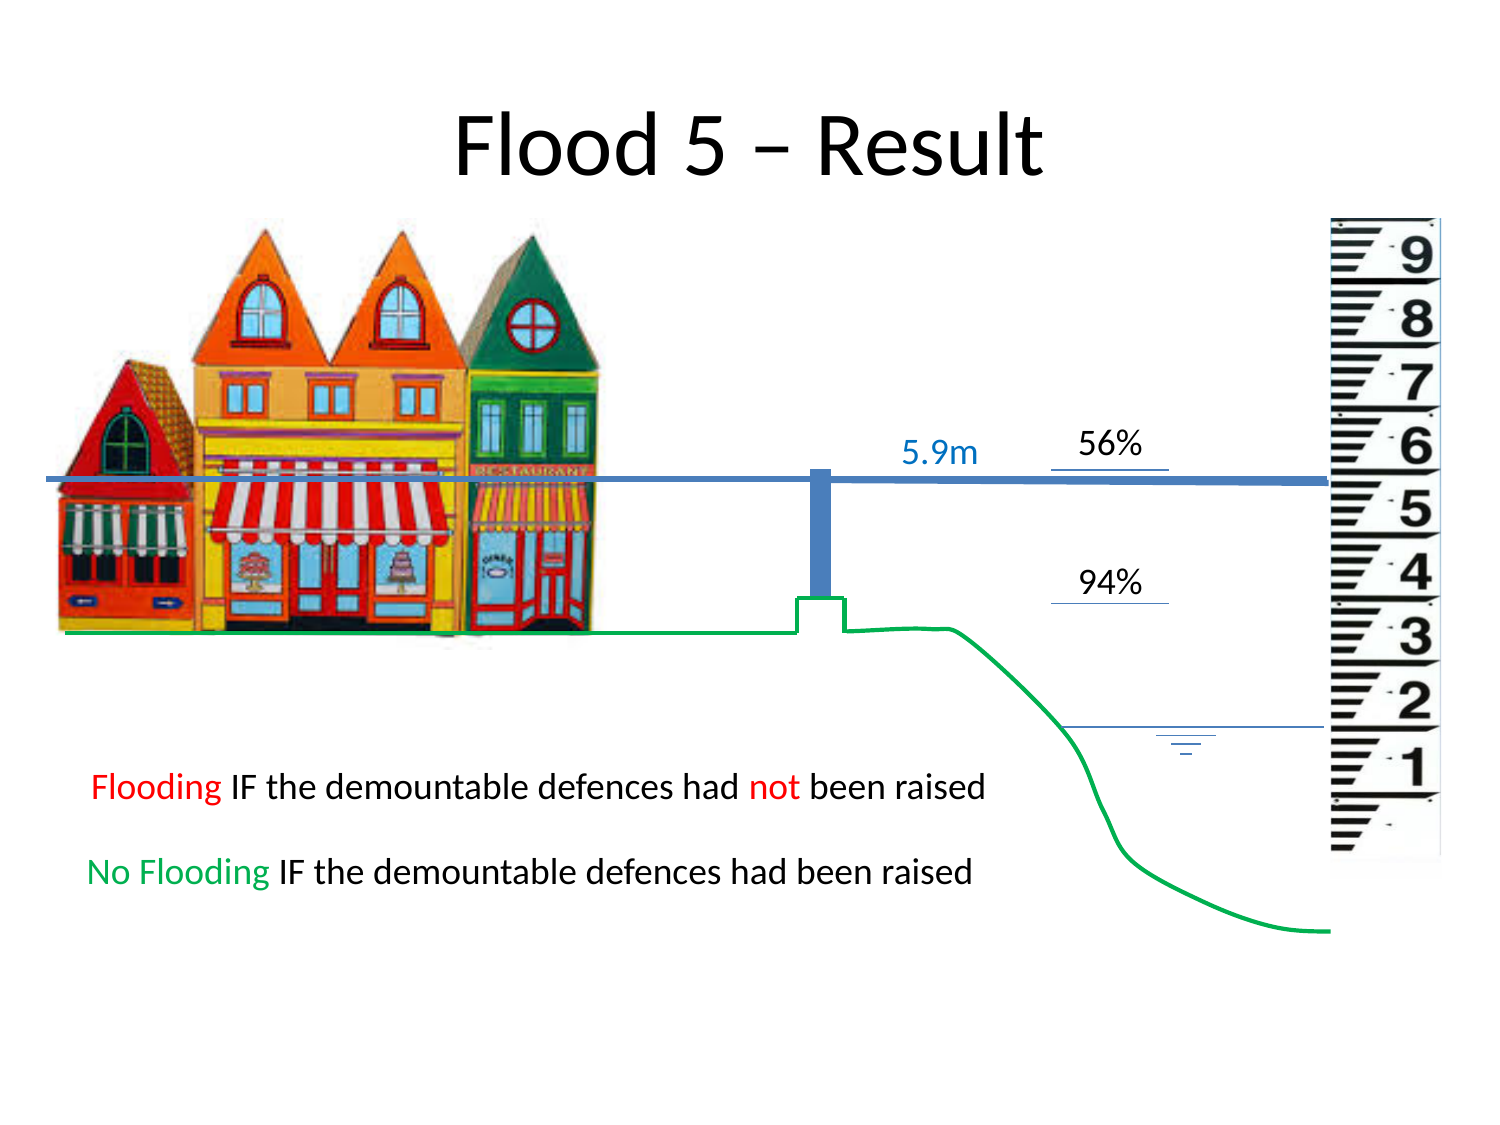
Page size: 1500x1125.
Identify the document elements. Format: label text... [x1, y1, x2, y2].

text_box No Flooding IF the demountable defences had been raised [71, 839, 990, 900]
picture [1330, 218, 1442, 886]
text_box Flooding IF the demountable defences had not been raised [76, 754, 1002, 814]
text_box 5.9m [886, 419, 994, 477]
text_box 94% [1063, 549, 1158, 602]
text_box [849, 626, 1331, 934]
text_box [820, 479, 1329, 484]
title Flood 5 – Result [75, 45, 1425, 233]
text_box 56% [1063, 410, 1158, 469]
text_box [1060, 726, 1325, 755]
picture [0, 218, 657, 650]
